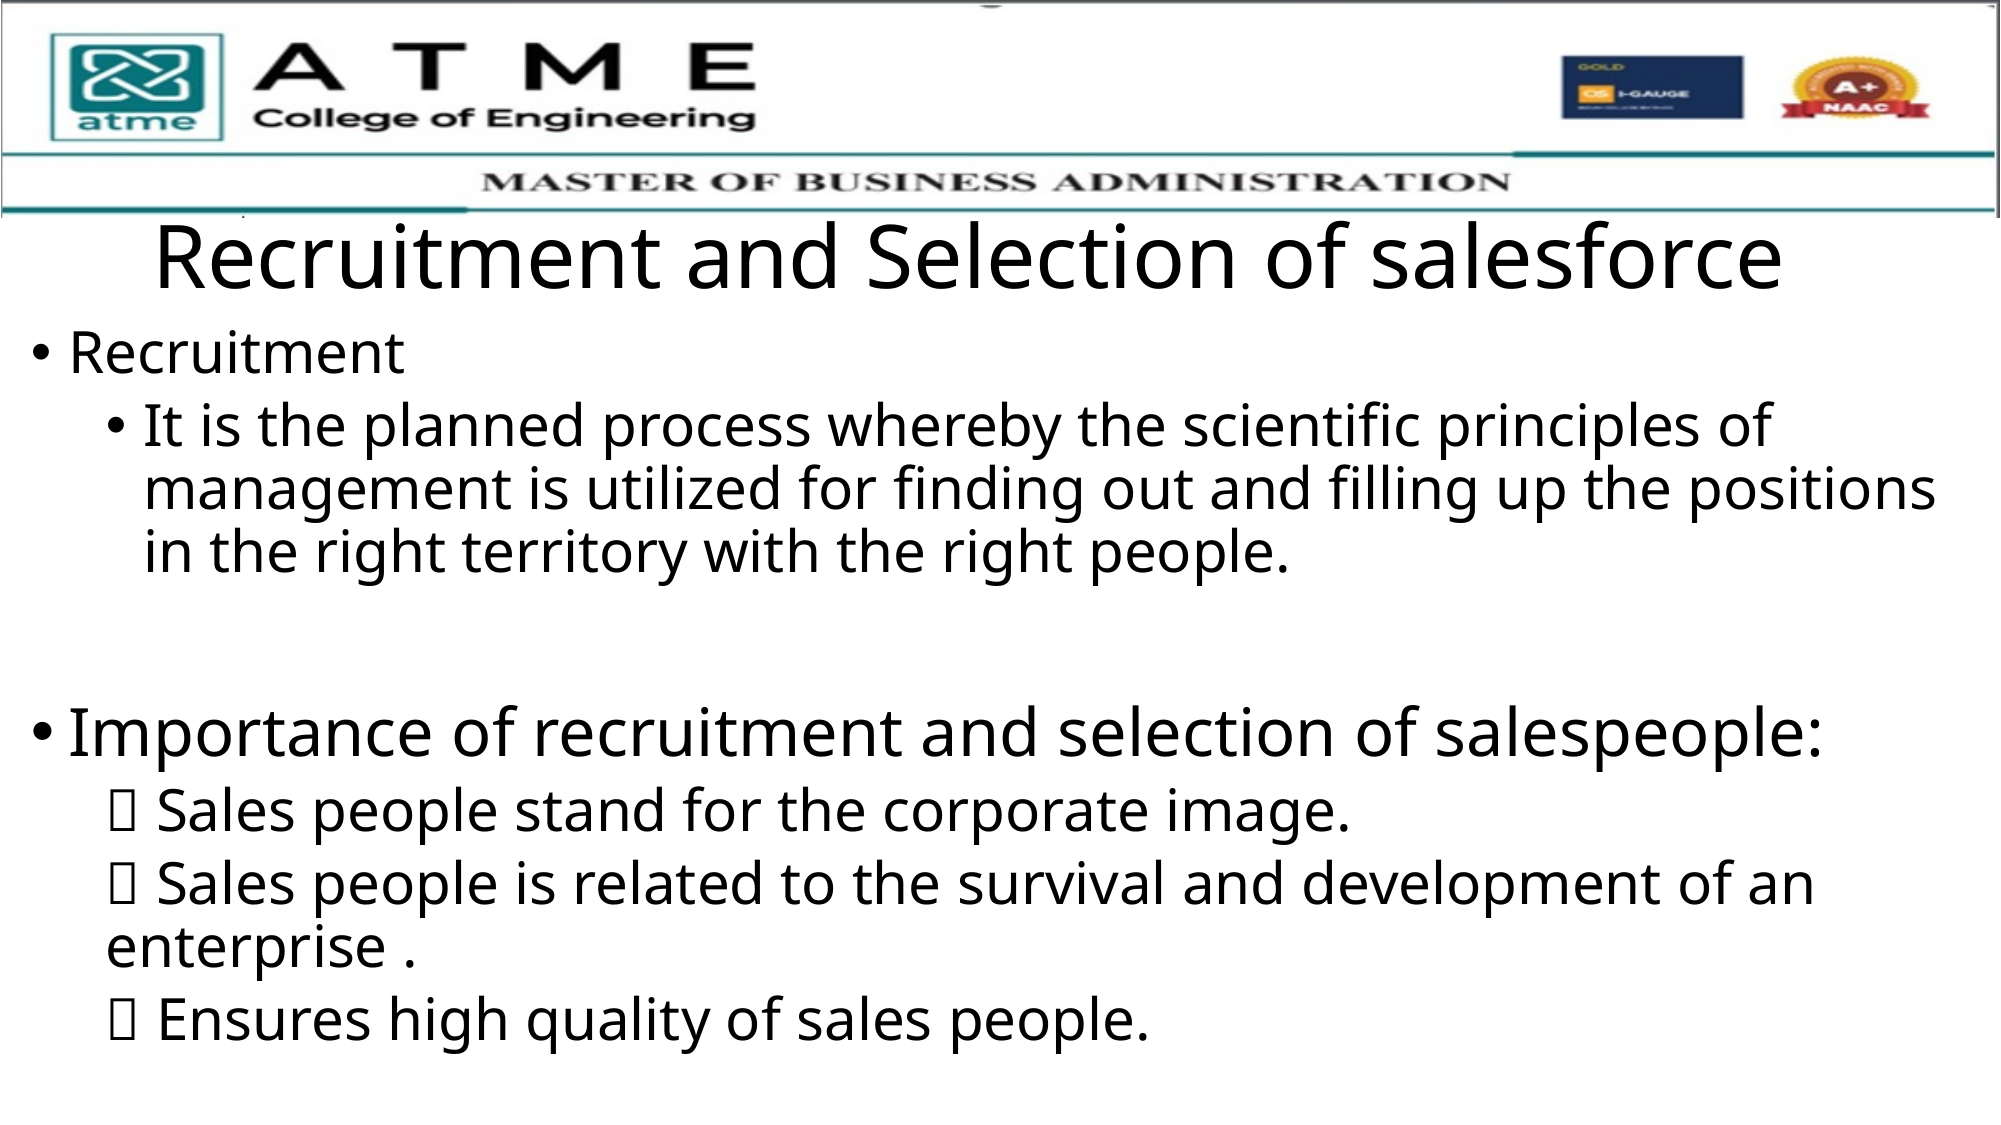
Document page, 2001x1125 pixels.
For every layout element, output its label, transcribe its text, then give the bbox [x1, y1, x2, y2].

title Recruitment and Selection of salesforce [137, 204, 1863, 315]
list Recruitment It is the planned process whereby the scientific principles of management is utilized for finding out and filling up the positions in the right territory with the right people. Importance of recruitment and selection of salespeople:  Sales people stand for the corporate image.  Sales people is related to the survival and development of an enterprise .  Ensures high quality of sales people. [15, 315, 1982, 1096]
picture [1, 0, 2000, 218]
